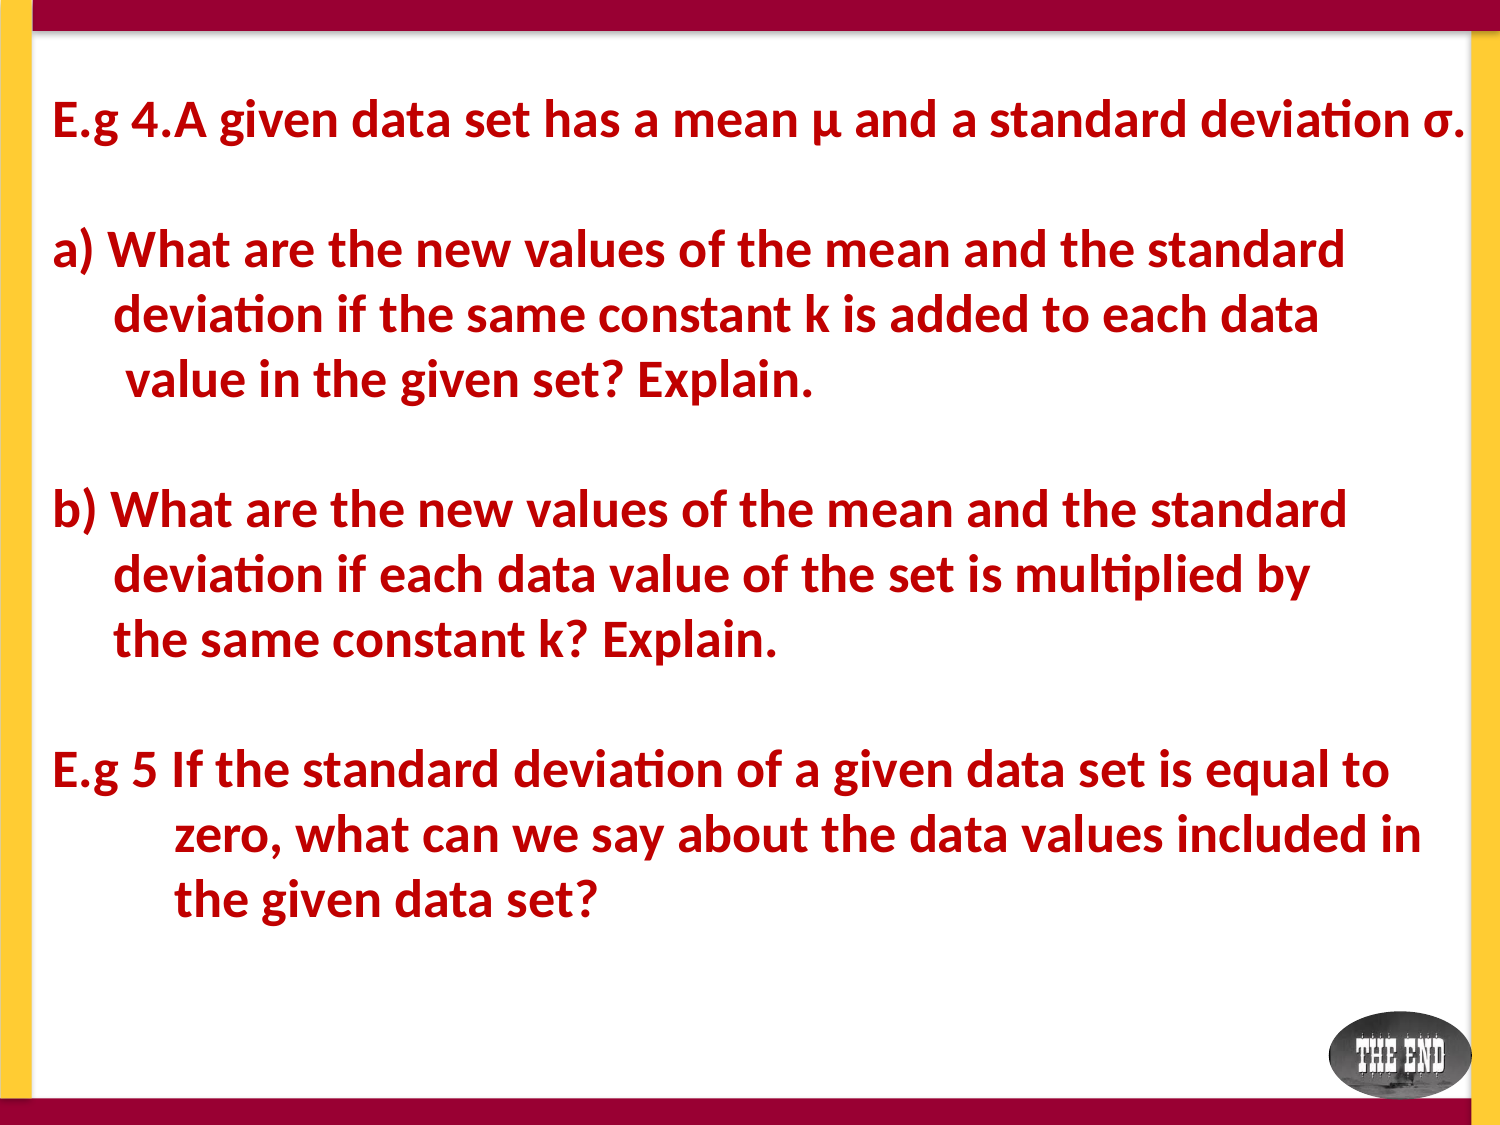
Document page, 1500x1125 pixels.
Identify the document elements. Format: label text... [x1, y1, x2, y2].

text_box E.g 4.A given data set has a mean μ and a standard deviation σ. a) What are the new values of the mean and the standard deviation if the same constant k is added to each data value in the given set? Explain. b) What are the new values of the mean and the standard deviation if each data value of the set is multiplied by the same constant k? Explain. E.g 5 If the standard deviation of a given data set is equal to zero, what can we say about the data values included in the given data set? [37, 11, 1497, 936]
picture [1328, 1011, 1472, 1100]
